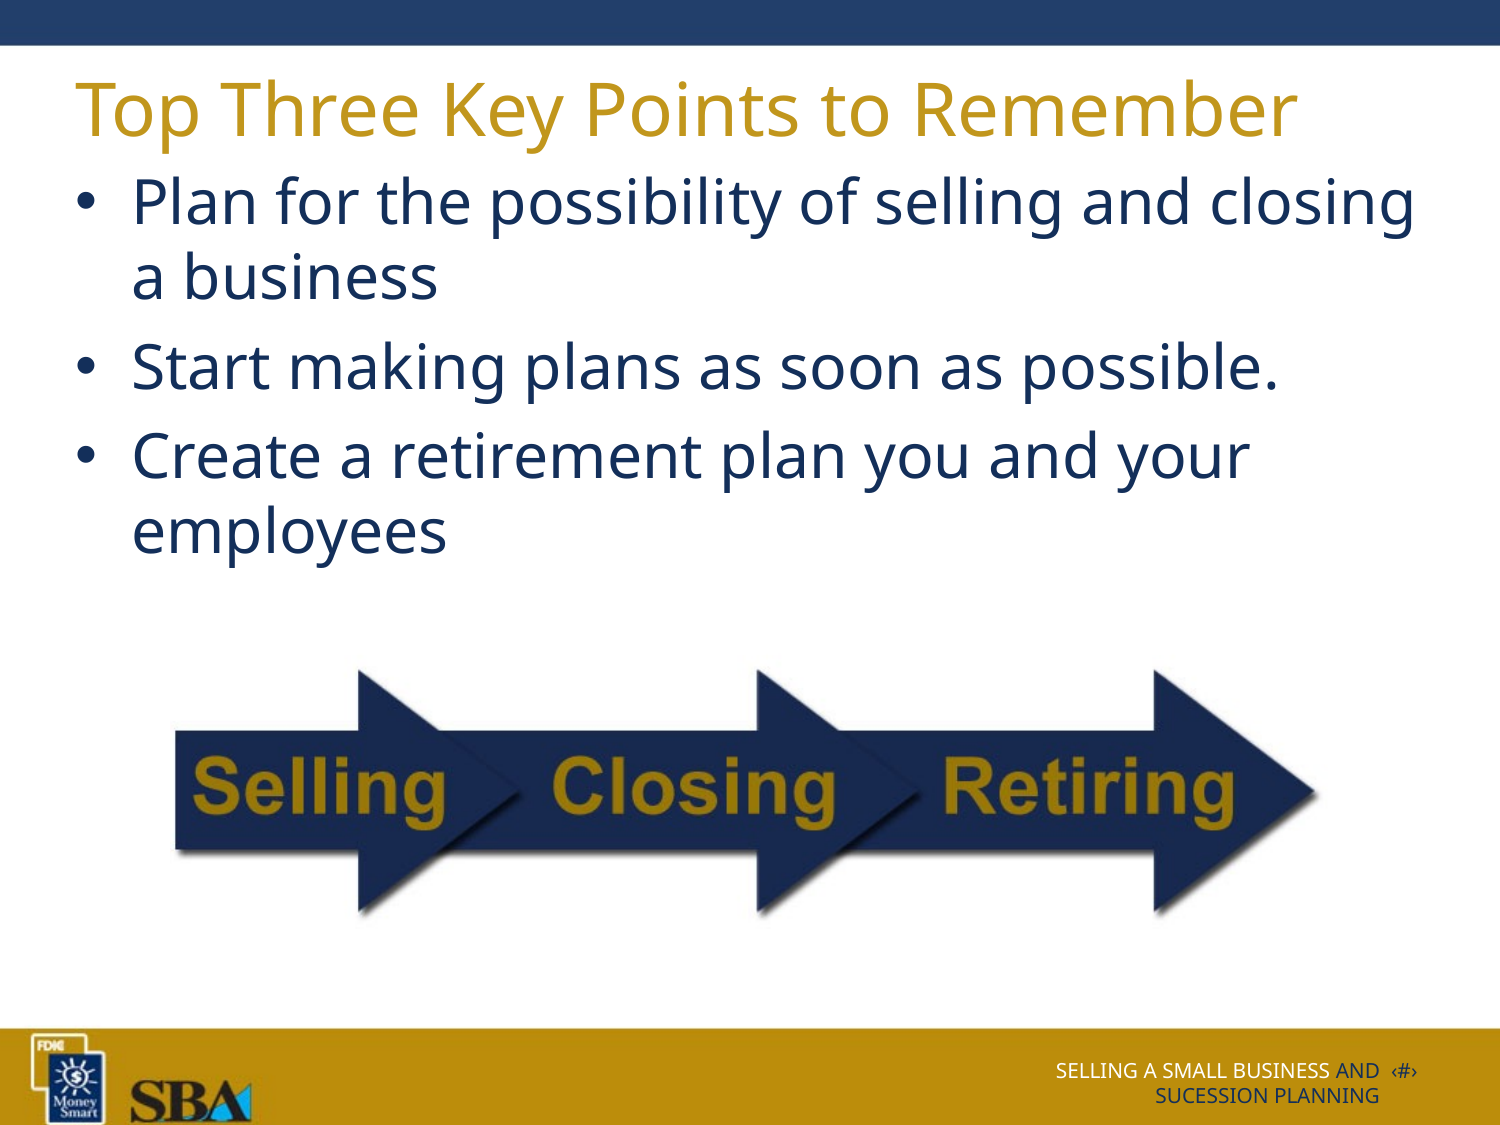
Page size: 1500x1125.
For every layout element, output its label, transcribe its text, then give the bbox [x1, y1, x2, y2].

title Top Three Key Points to Remember [74, 61, 1426, 161]
picture [0, 0, 1500, 1125]
list Plan for the possibility of selling and closing a business Start making plans as soon as possible. Create a retirement plan you and your employees [74, 161, 1426, 863]
